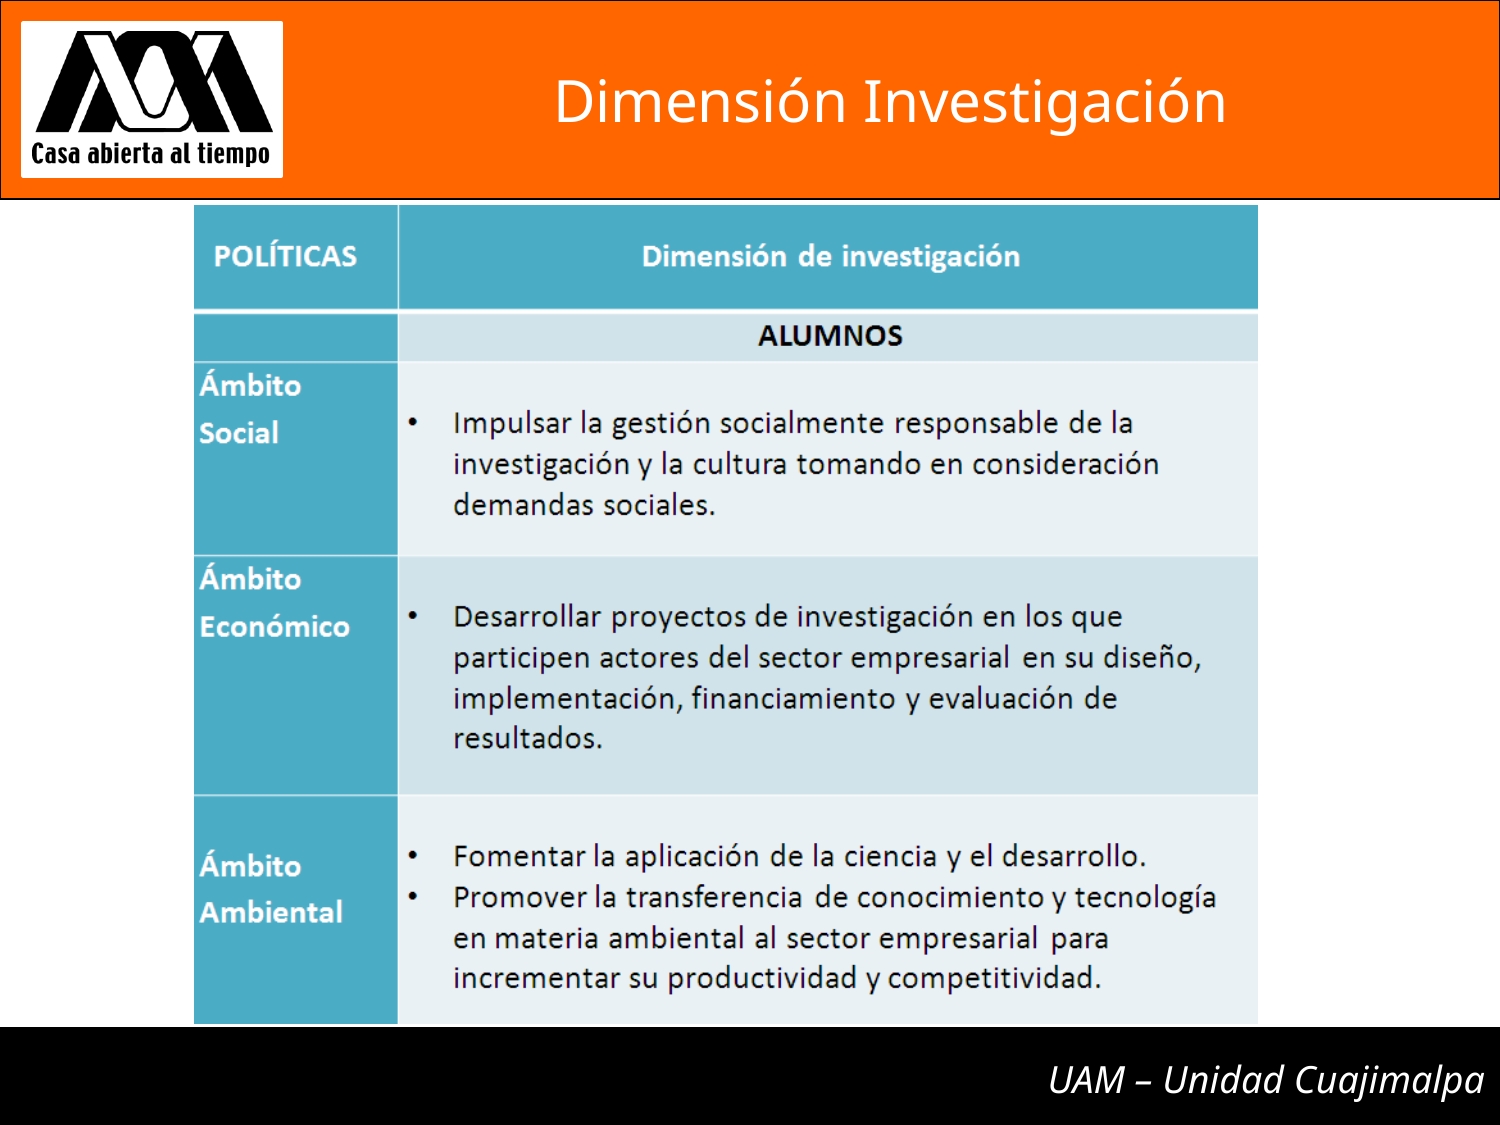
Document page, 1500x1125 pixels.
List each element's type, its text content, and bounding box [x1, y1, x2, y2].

picture [32, 31, 273, 167]
picture [194, 205, 1259, 1025]
title Dimensión Investigación [280, 0, 1500, 200]
